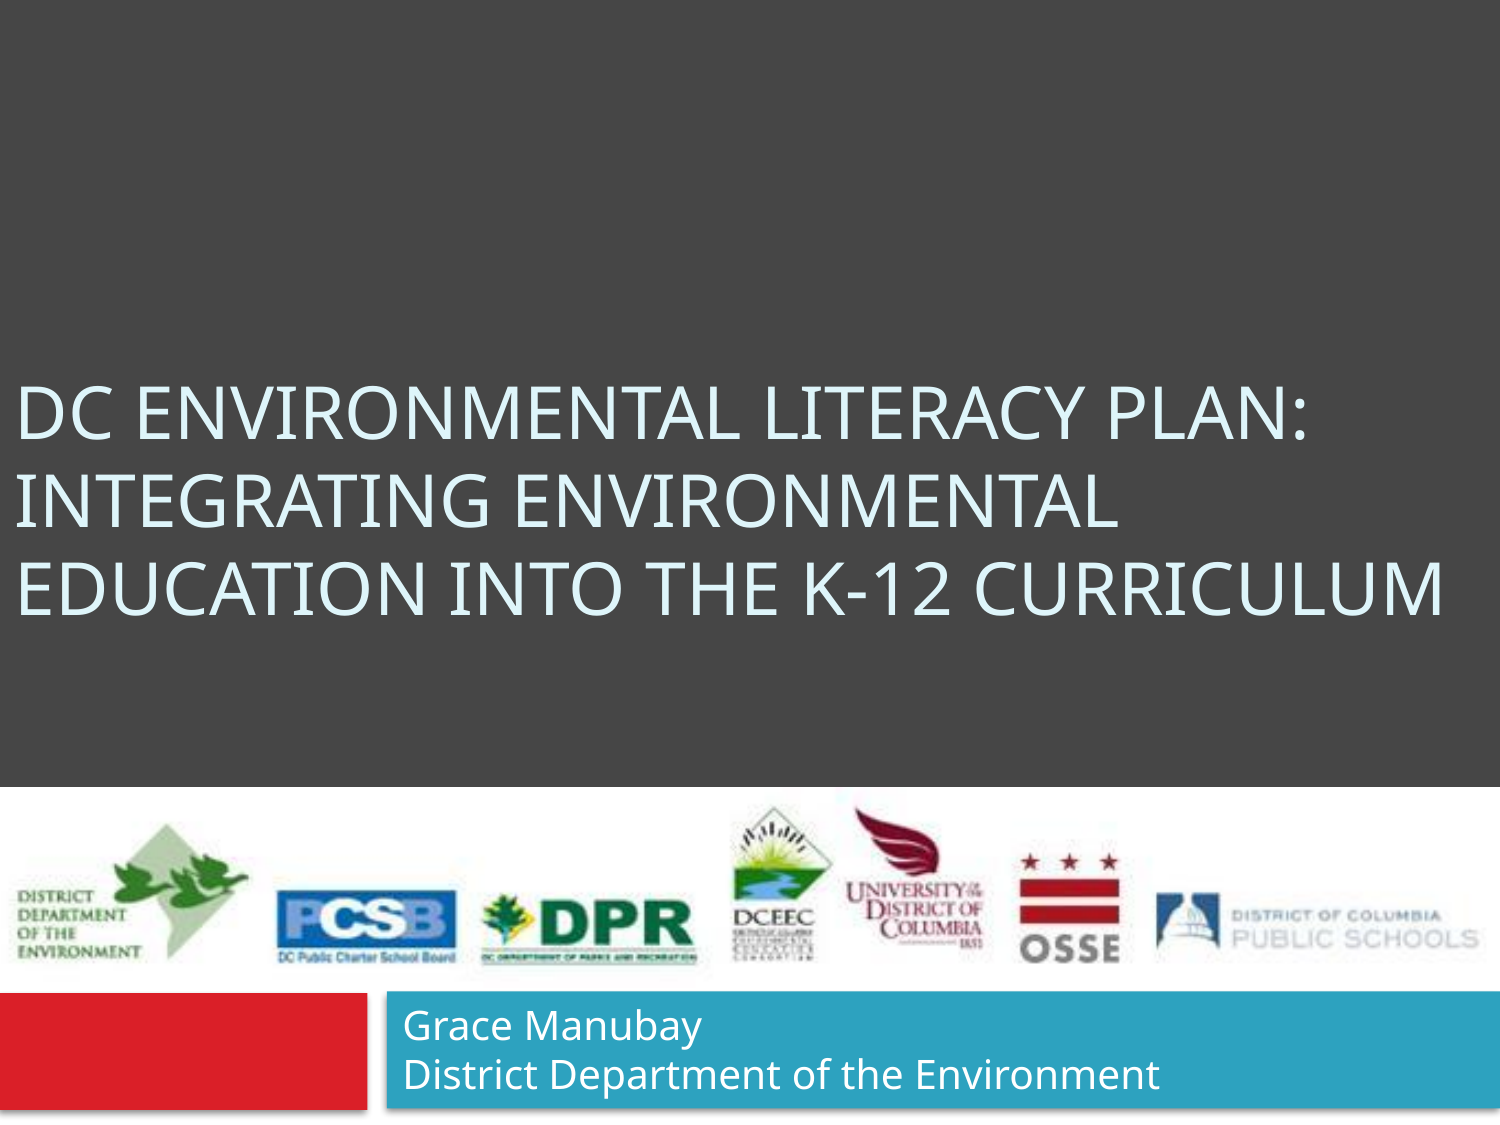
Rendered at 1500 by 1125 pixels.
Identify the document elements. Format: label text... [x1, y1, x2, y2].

title DC Environmental Literacy Plan: Integrating Environmental Education into the K-12 Curriculum [0, 262, 1500, 638]
picture [0, 787, 1500, 988]
subtitle Grace Manubay District Department of the Environment [387, 998, 1488, 1105]
